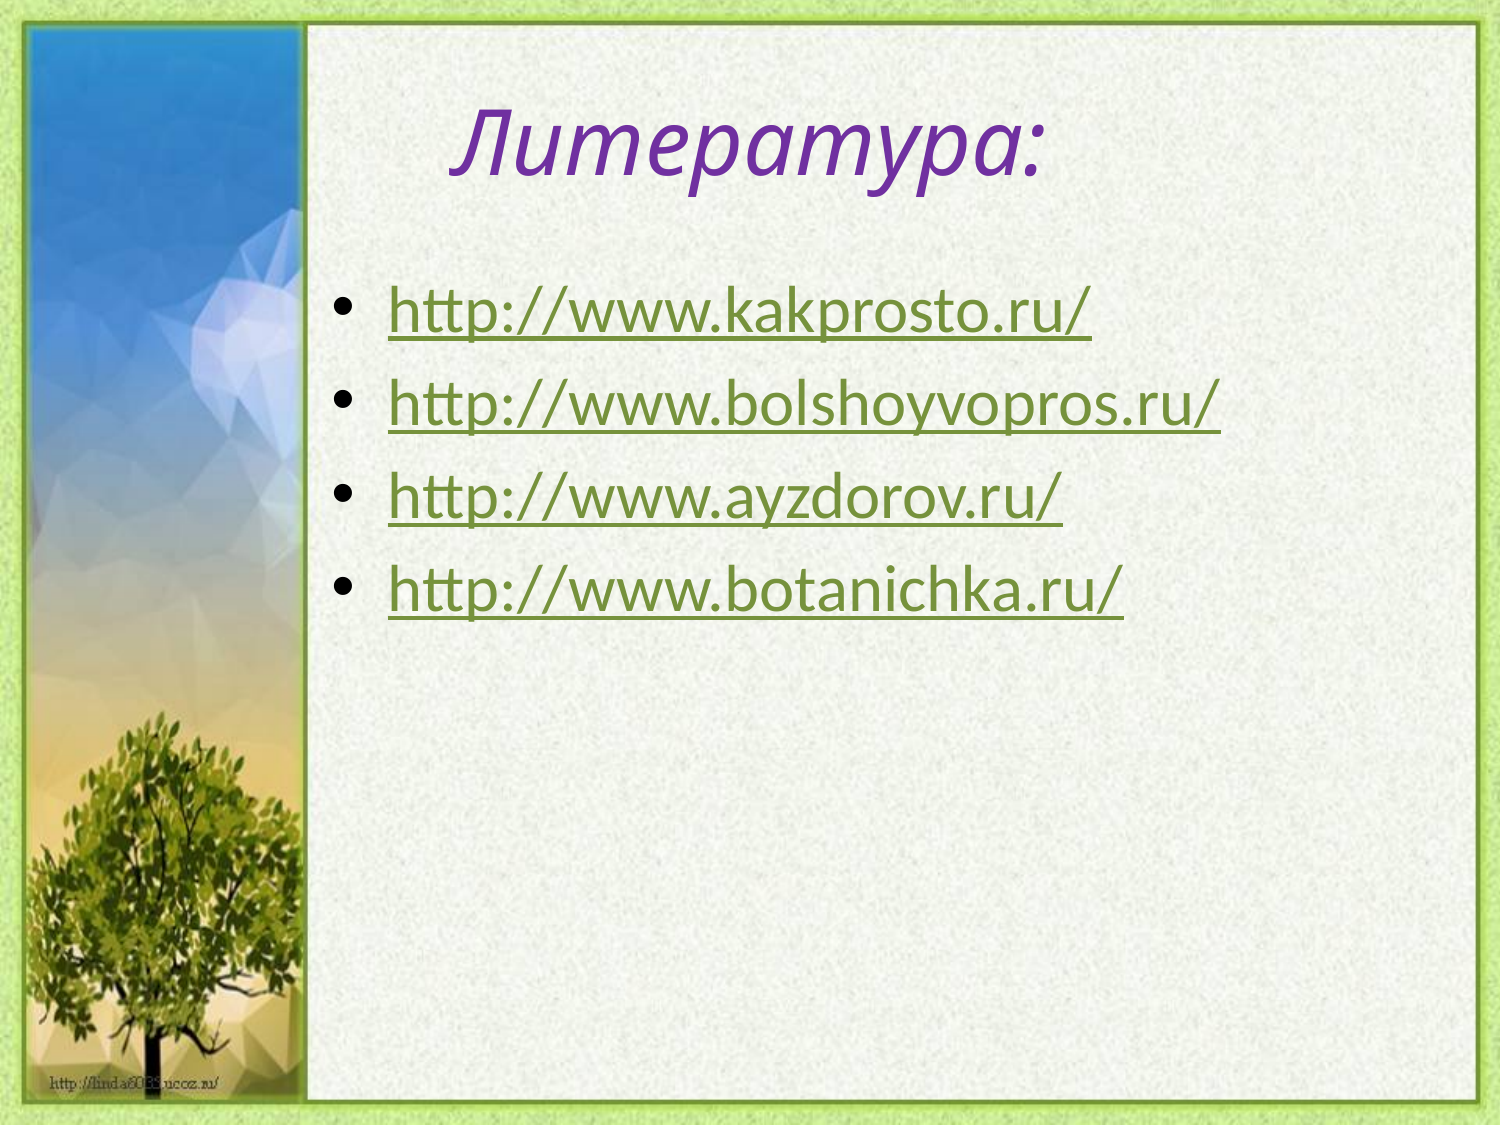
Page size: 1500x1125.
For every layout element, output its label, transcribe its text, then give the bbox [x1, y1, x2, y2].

list http://www.kakprosto.ru/ http://www.bolshoyvopros.ru/ http://www.ayzdorov.ru/ http://www.botanichka.ru/ [316, 257, 1425, 1005]
picture [0, 0, 1500, 1125]
title Литература: [75, 45, 1425, 233]
